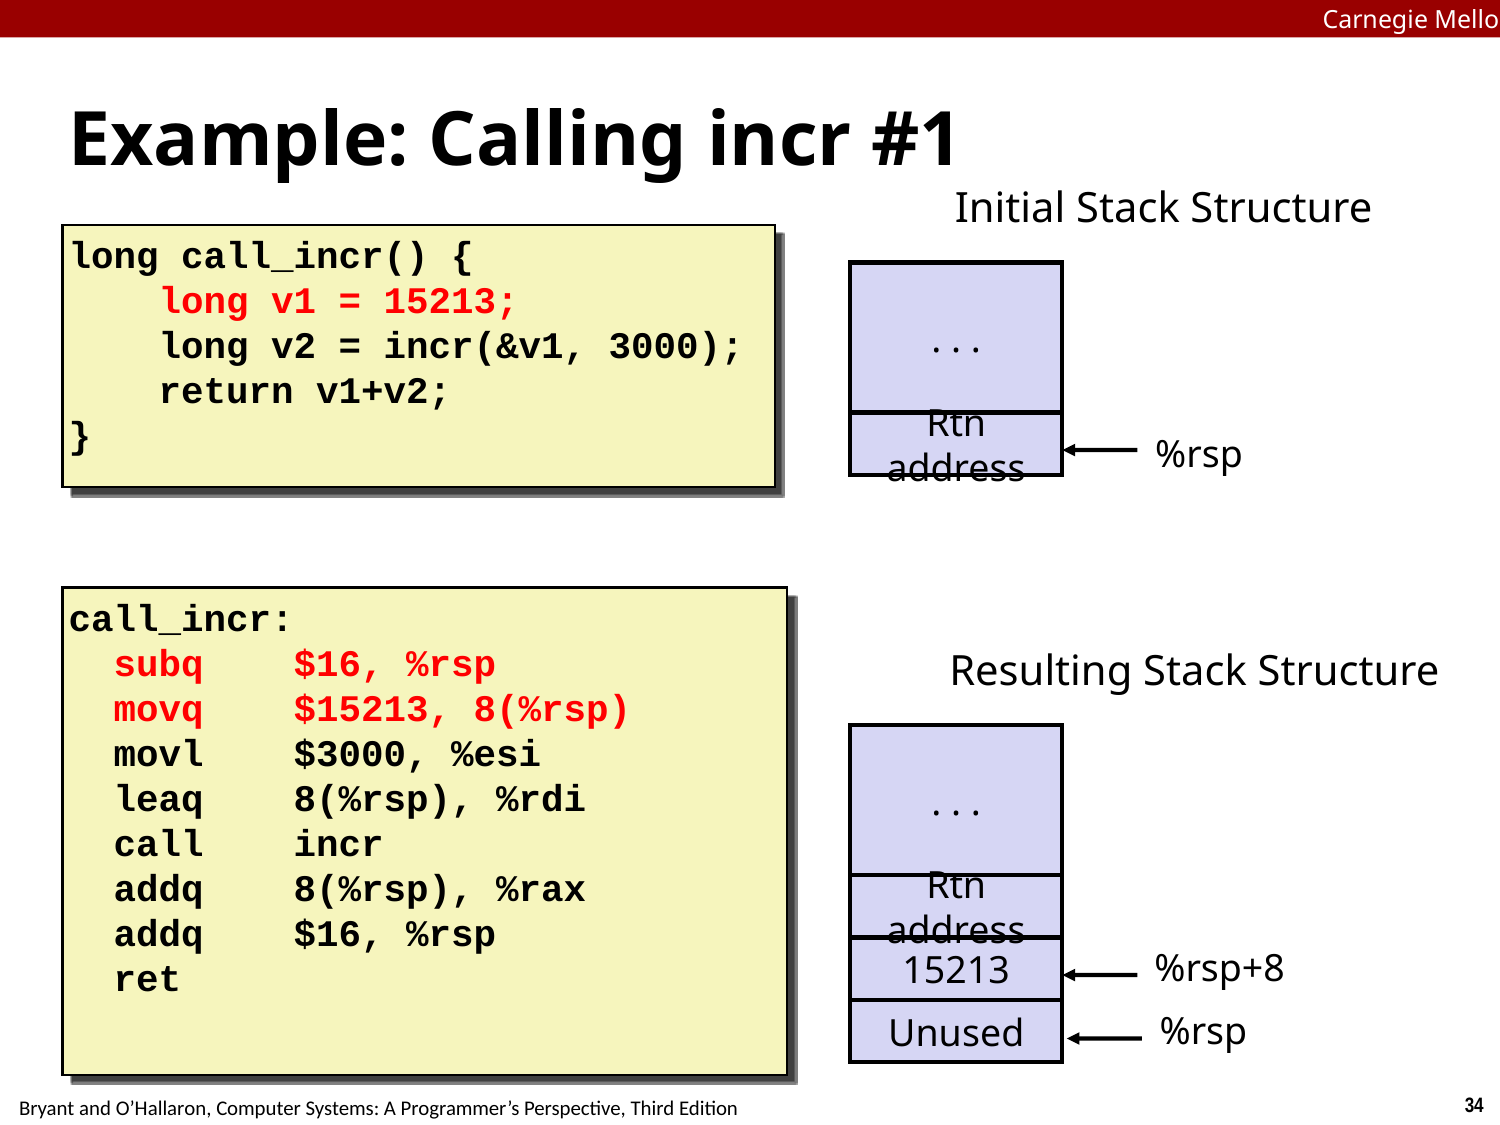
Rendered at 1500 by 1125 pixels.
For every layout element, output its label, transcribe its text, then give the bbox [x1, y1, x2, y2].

text_box [1066, 1032, 1142, 1045]
text_box Rtn address [849, 874, 1063, 938]
text_box . . . [849, 262, 1063, 412]
title Example: Calling incr #1 [62, 41, 1438, 230]
text_box [0, 0, 1500, 38]
text_box [1063, 443, 1138, 457]
text_box Unused [849, 999, 1063, 1063]
text_box 15213 [849, 938, 1063, 999]
text_box Resulting Stack Structure [943, 637, 1446, 700]
text_box %rsp [1153, 1000, 1254, 1059]
text_box %rsp [1148, 423, 1250, 482]
text_box Carnegie Mellon [1322, 3, 1500, 33]
text_box long call_incr() { long v1 = 15213; long v2 = incr(&v1, 3000); return v1+v2; } [62, 224, 775, 488]
text_box Rtn address [849, 412, 1063, 475]
text_box . . . [849, 724, 1063, 874]
text_box %rsp+8 [1148, 937, 1292, 995]
text_box call_incr: subq $16, %rsp movq $15213, 8(%rsp) movl $3000, %esi leaq 8(%rsp), %rdi call incr addq 8(%rsp), %rax addq $16, %rsp ret [62, 587, 788, 1075]
text_box [1062, 968, 1138, 982]
text_box Initial Stack Structure [948, 174, 1379, 238]
